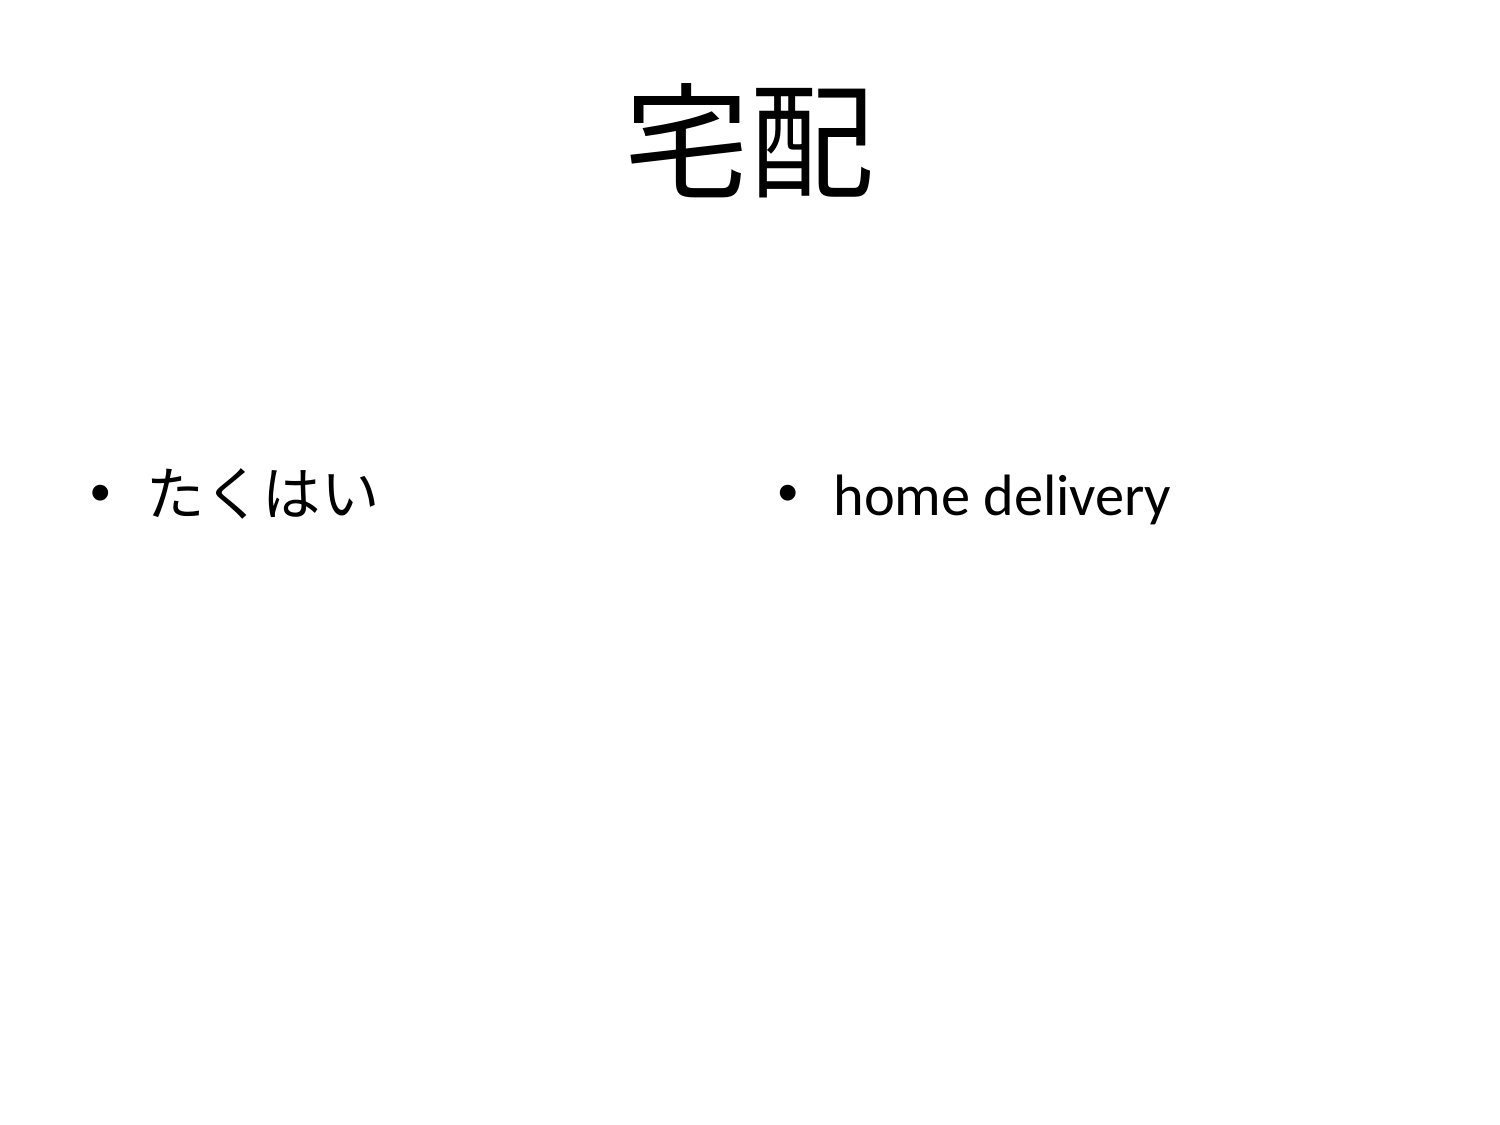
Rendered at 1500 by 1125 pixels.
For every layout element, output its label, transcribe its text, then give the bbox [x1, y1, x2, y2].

list home delivery [762, 449, 1426, 1006]
list たくはい [74, 449, 738, 1006]
title 宅配 [74, 44, 1426, 233]
